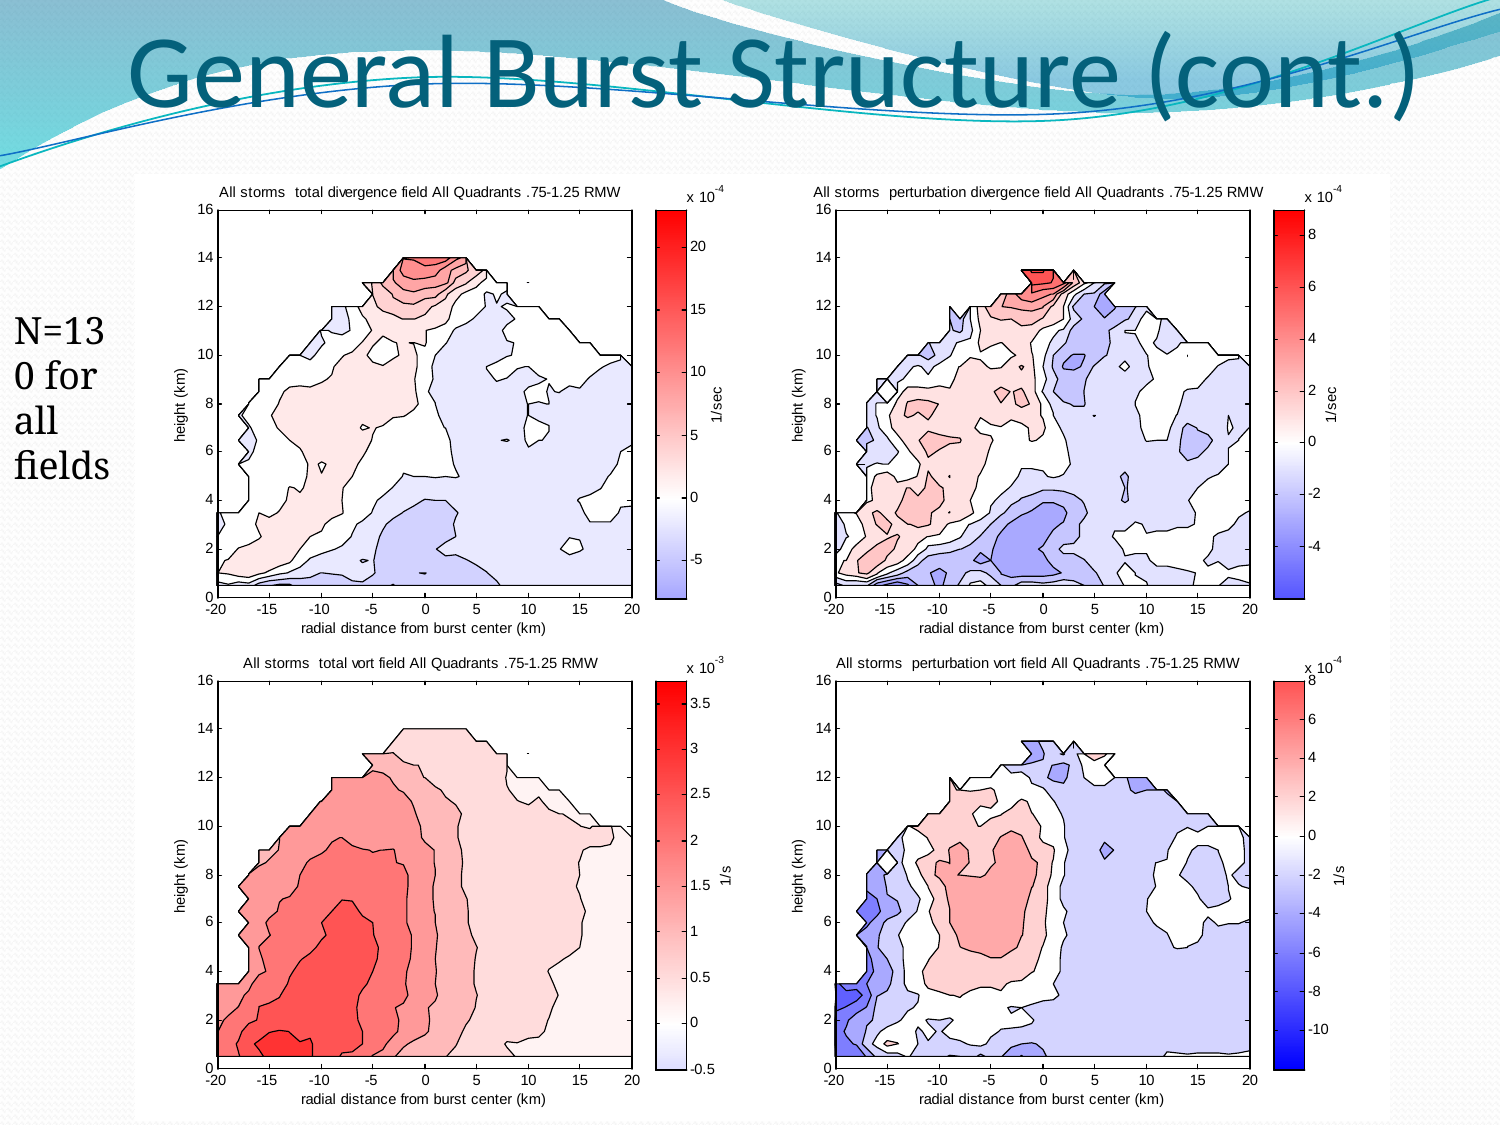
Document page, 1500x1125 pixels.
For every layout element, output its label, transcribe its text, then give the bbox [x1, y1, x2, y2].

picture [776, 659, 1391, 1122]
text_box N=130 for all fields [0, 299, 127, 495]
picture [134, 660, 773, 1122]
picture [134, 173, 1391, 651]
text_box General Burst Structure (cont.) [99, 0, 1450, 184]
